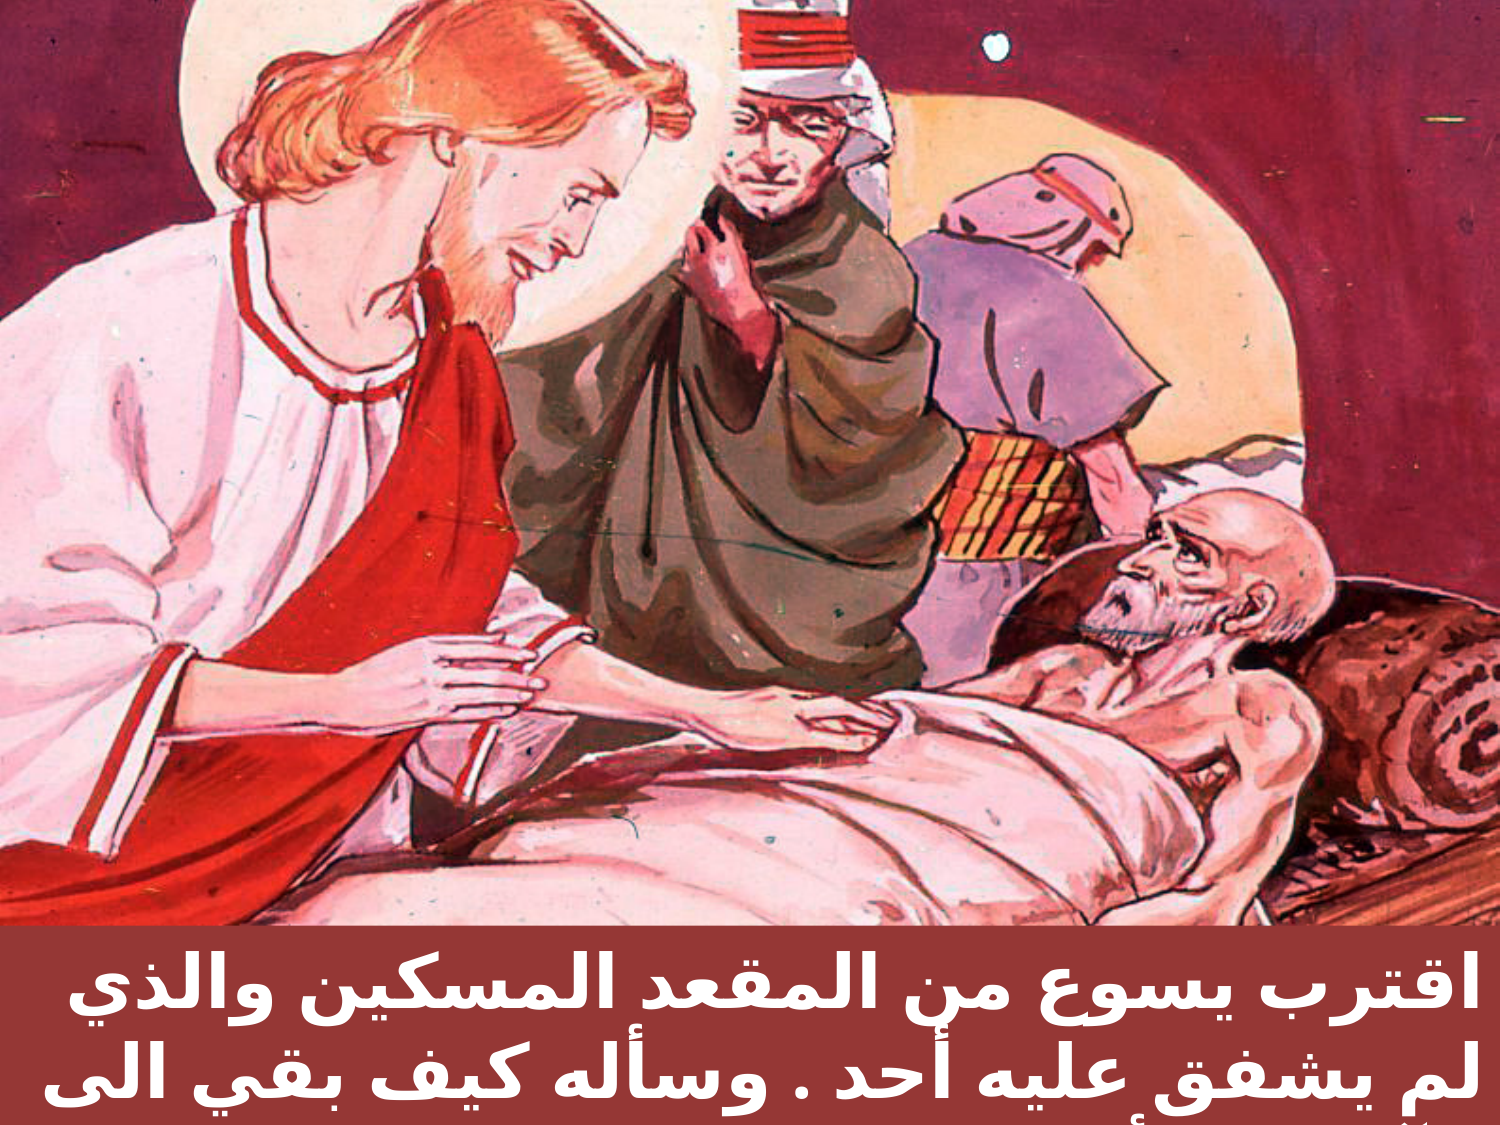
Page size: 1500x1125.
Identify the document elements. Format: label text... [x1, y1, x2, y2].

text_box اقترب يسوع من المقعد المسكين والذي لم يشفق عليه أحد . وسأله كيف بقي الى الآن دون أن يشفى [0, 933, 1500, 1125]
picture [0, 0, 1500, 927]
